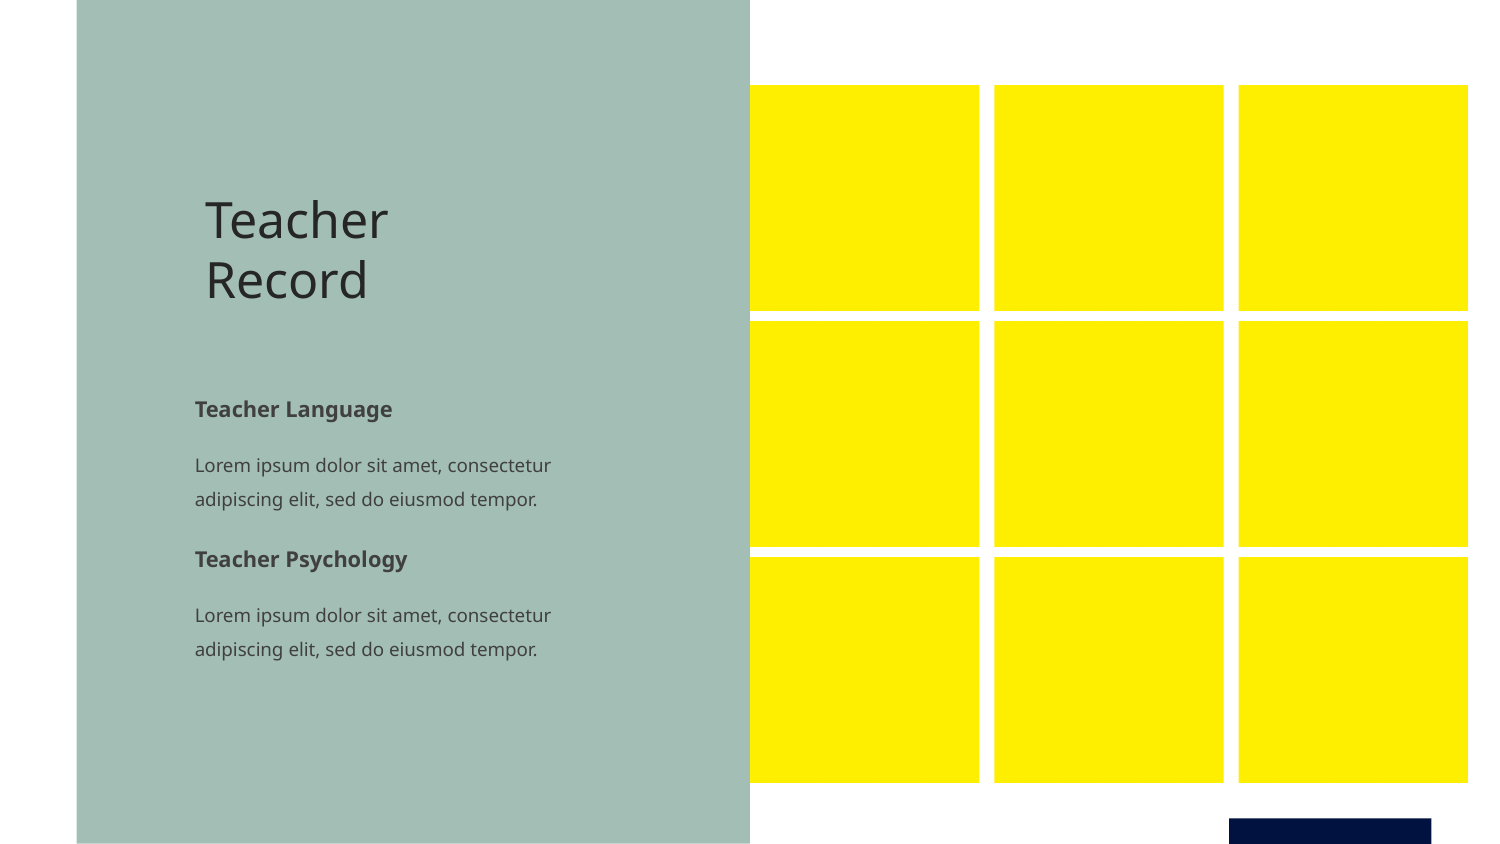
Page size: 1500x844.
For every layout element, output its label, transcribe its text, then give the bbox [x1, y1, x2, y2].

picture [749, 321, 980, 547]
picture [994, 85, 1224, 311]
picture [994, 557, 1224, 783]
picture [1238, 85, 1468, 311]
text_box Lorem ipsum dolor sit amet, consectetur adipiscing elit, sed do eiusmod tempor. [180, 585, 653, 668]
picture [749, 557, 980, 783]
picture [994, 321, 1224, 547]
picture [1238, 321, 1468, 547]
text_box Teacher Psychology [180, 525, 535, 580]
text_box Teacher Language [180, 375, 535, 430]
picture [1238, 557, 1468, 783]
picture [749, 85, 980, 311]
text_box [1228, 817, 1432, 844]
text_box Teacher Record [190, 180, 405, 316]
text_box Lorem ipsum dolor sit amet, consectetur adipiscing elit, sed do eiusmod tempor. [180, 435, 653, 518]
